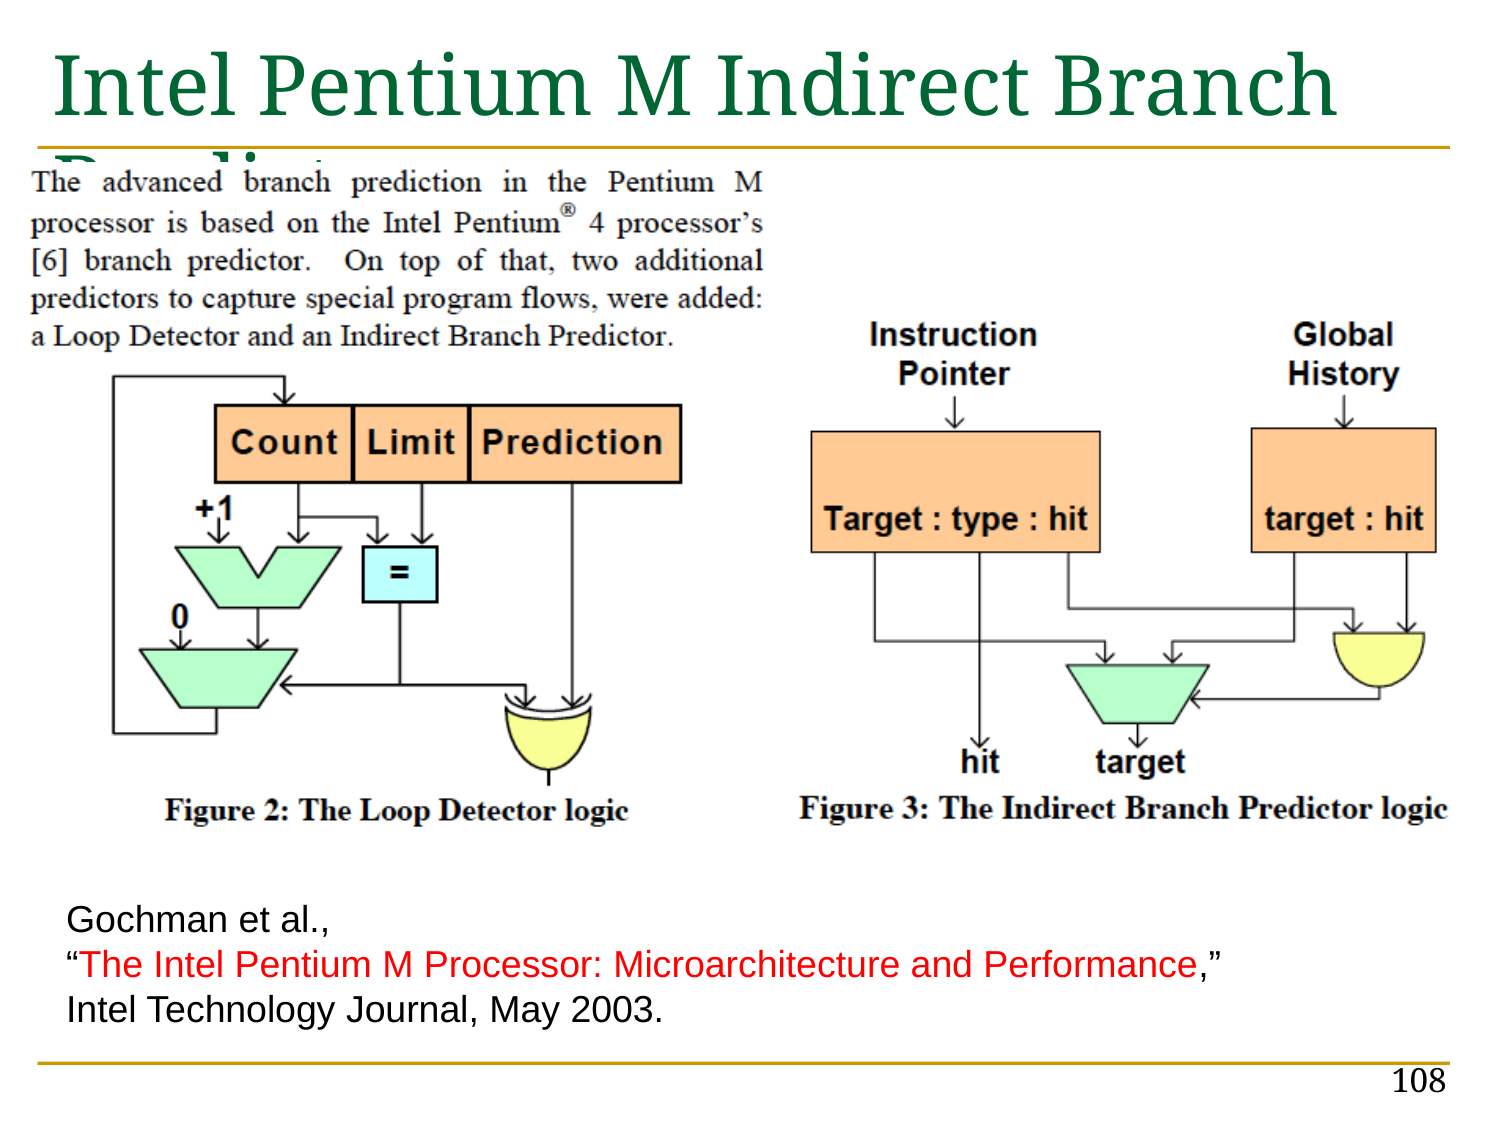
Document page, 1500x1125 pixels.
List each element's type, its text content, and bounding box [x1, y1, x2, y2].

picture [24, 162, 1481, 838]
slide_number 108 [1111, 1036, 1462, 1112]
text_box Gochman et al., “The Intel Pentium M Processor: Microarchitecture and Performance,” Intel Technology Journal, May 2003. [51, 887, 1247, 1038]
title Intel Pentium M Indirect Branch Predictor [37, 24, 1450, 200]
